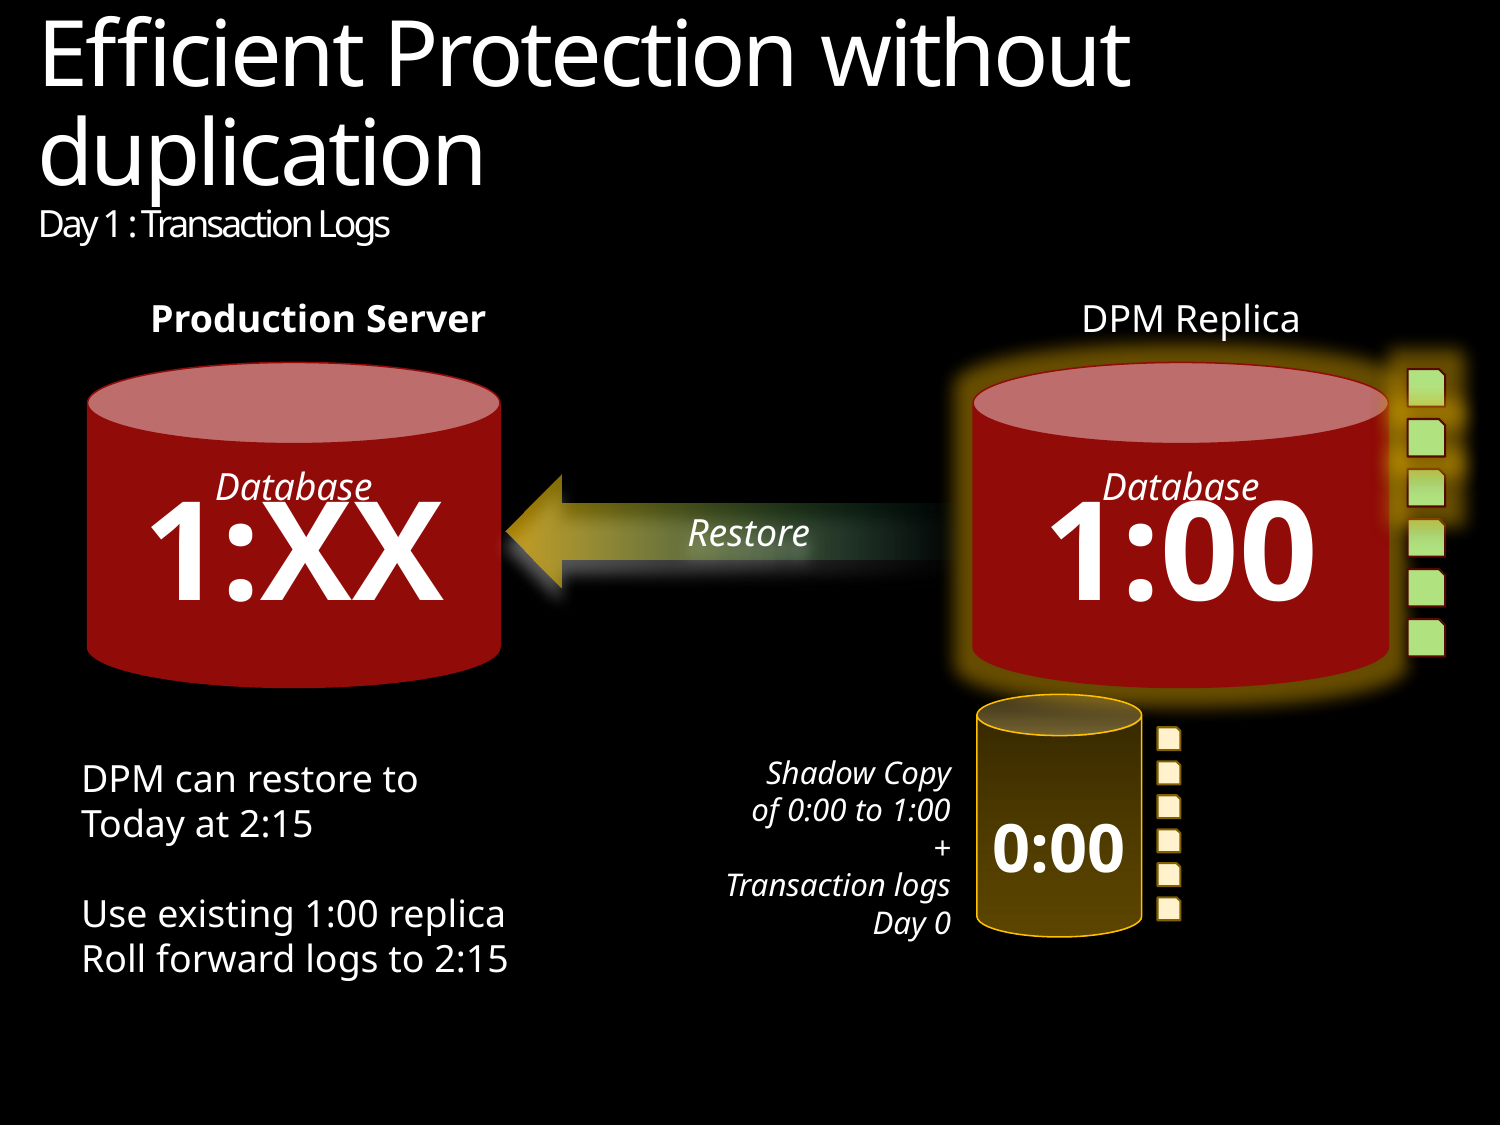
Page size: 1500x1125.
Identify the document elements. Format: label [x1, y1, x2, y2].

title [37, 7, 1500, 149]
text_box [1157, 726, 1181, 921]
text_box [976, 693, 1143, 938]
text_box [86, 361, 969, 689]
text_box [1407, 368, 1446, 657]
text_box [1066, 287, 1317, 348]
text_box [972, 361, 1390, 689]
table_cell [978, 696, 1140, 734]
text_box [709, 745, 967, 948]
text_box [135, 287, 503, 348]
table_cell [975, 364, 1375, 442]
table_cell [89, 364, 499, 442]
text_box [65, 747, 525, 988]
